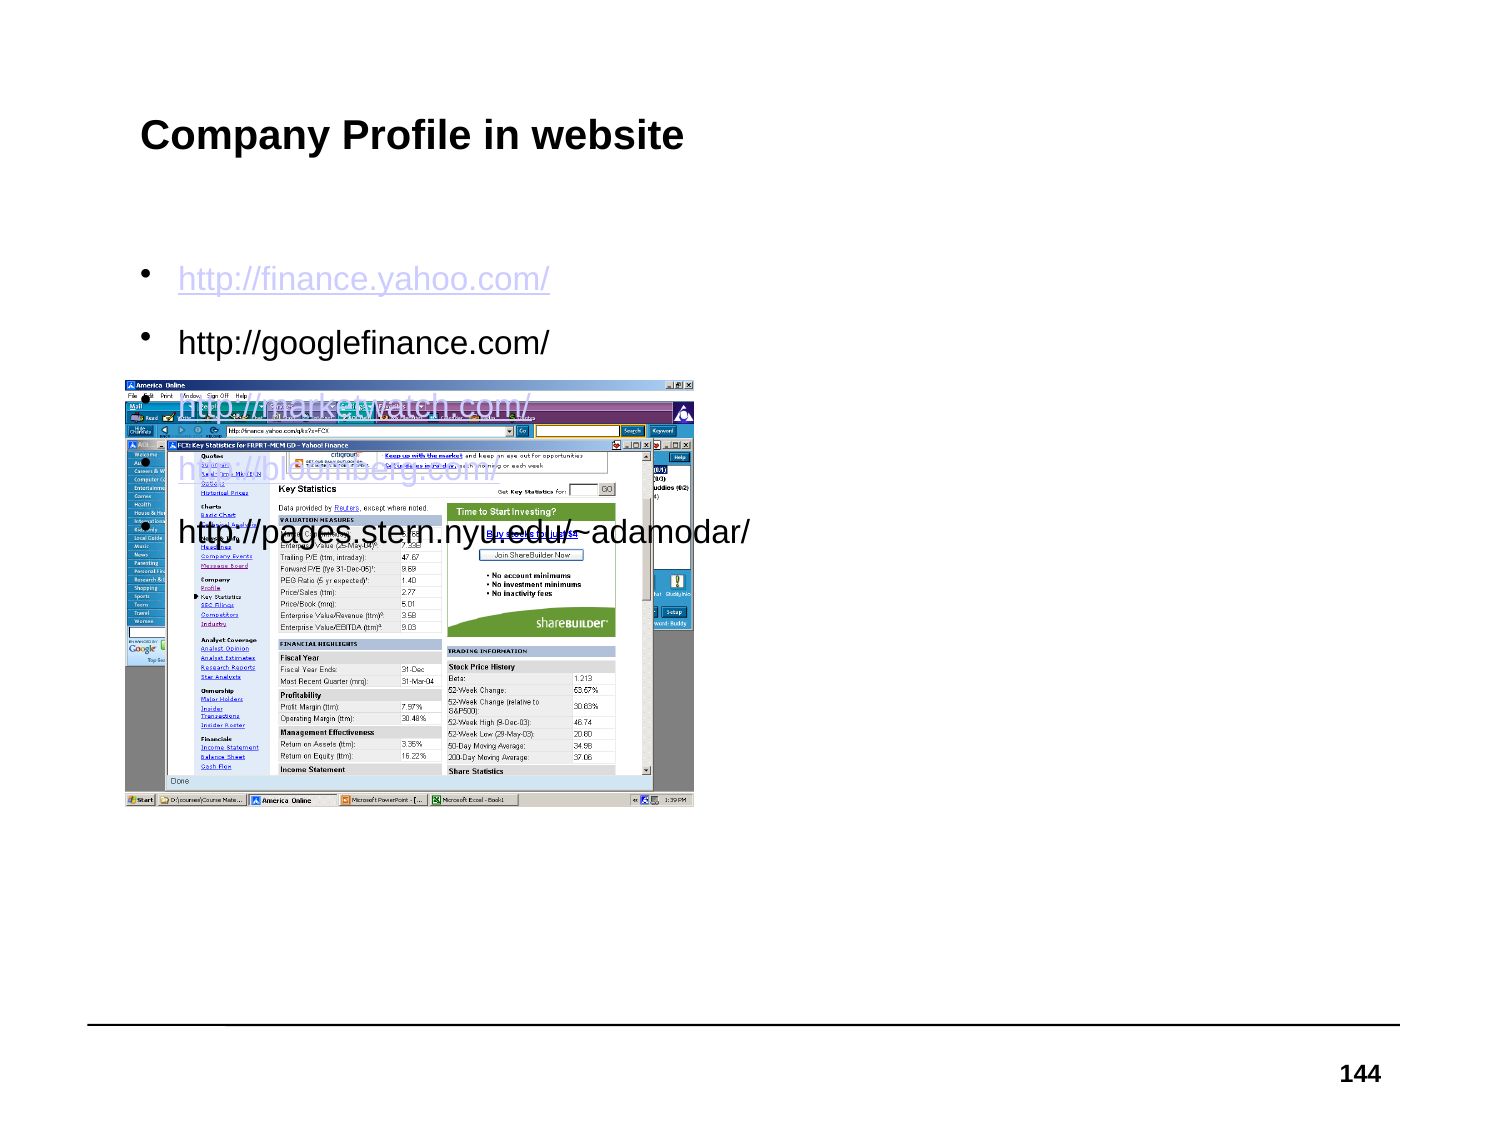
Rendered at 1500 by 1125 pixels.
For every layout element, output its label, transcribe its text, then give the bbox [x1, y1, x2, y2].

list http://finance.yahoo.com/ http://googlefinance.com/ http://marketwatch.com/ http://bloomberg.com/ http://pages.stern.nyu.edu/~adamodar/ [125, 249, 1338, 1000]
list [124, 380, 694, 808]
title Company Profile in website [125, 99, 1350, 225]
